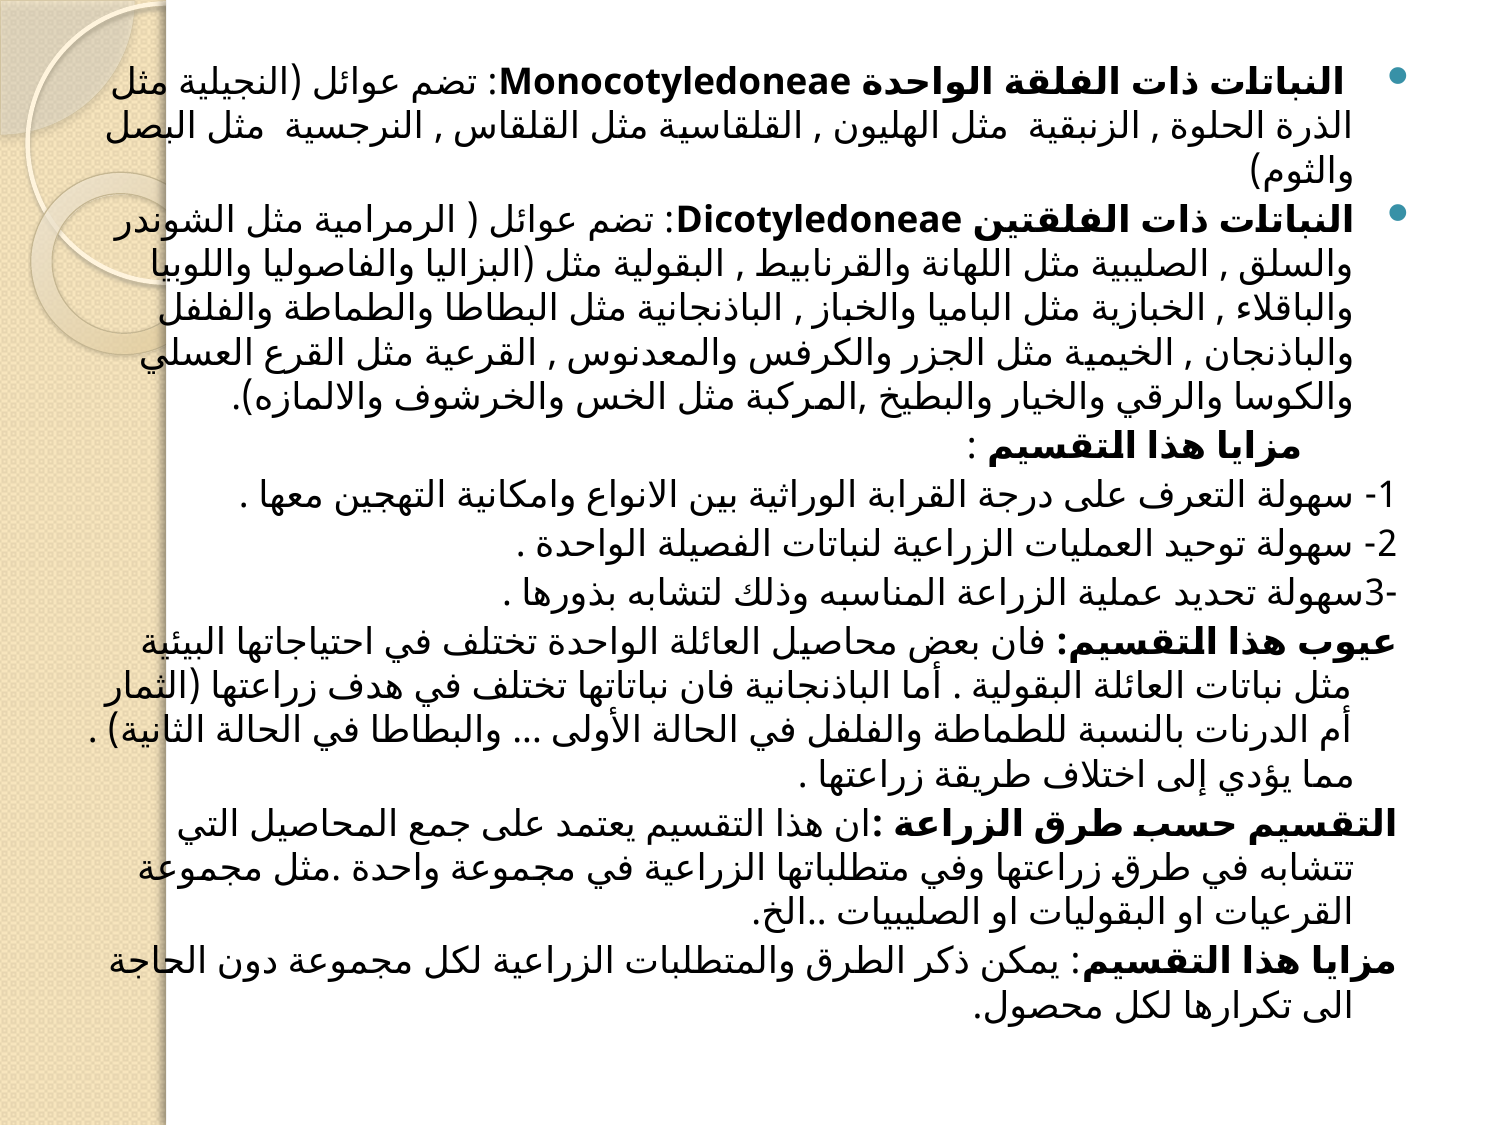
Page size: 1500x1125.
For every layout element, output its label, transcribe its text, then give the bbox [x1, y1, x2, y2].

list النباتات ذات الفلقة الواحدة Monocotyledoneae: تضم عوائل (النجيلية مثل الذرة الحلوة , الزنبقية مثل الهليون , القلقاسية مثل القلقاس , النرجسية مثل البصل والثوم) النباتات ذات الفلقتين Dicotyledoneae: تضم عوائل ( الرمرامية مثل الشوندر والسلق , الصليبية مثل اللهانة والقرنابيط , البقولية مثل (البزاليا والفاصوليا واللوبيا والباقلاء , الخبازية مثل الباميا والخباز , الباذنجانية مثل البطاطا والطماطة والفلفل والباذنجان , الخيمية مثل الجزر والكرفس والمعدنوس , القرعية مثل القرع العسلي والكوسا والرقي والخيار والبطيخ ,المركبة مثل الخس والخرشوف والالمازه). مزايا هذا التقسيم : 1- سهولة التعرف على درجة القرابة الوراثية بين الانواع وامكانية التهجين معها . 2- سهولة توحيد العمليات الزراعية لنباتات الفصيلة الواحدة . -3سهولة تحديد عملية الزراعة المناسبه وذلك لتشابه بذورها . عيوب هذا التقسيم: فان بعض محاصيل العائلة الواحدة تختلف في احتياجاتها البيئية مثل نباتات العائلة البقولية . أما الباذنجانية فان نباتاتها تختلف في هدف زراعتها (الثمار أم الدرنات بالنسبة للطماطة والفلفل في الحالة الأولى ... والبطاطا في الحالة الثانية) . مما يؤدي إلى اختلاف طريقة زراعتها . التقسيم حسب طرق الزراعة :ان هذا التقسيم يعتمد على جمع المحاصيل التي تتشابه في طرق زراعتها وفي متطلباتها الزراعية في مجموعة واحدة .مثل مجموعة القرعيات او البقوليات او الصليبيات ..الخ. مزايا هذا التقسيم: يمكن ذكر الطرق والمتطلبات الزراعية لكل مجموعة دون الحاجة الى تكرارها لكل محصول. [62, 50, 1425, 1038]
title [235, 45, 1466, 233]
